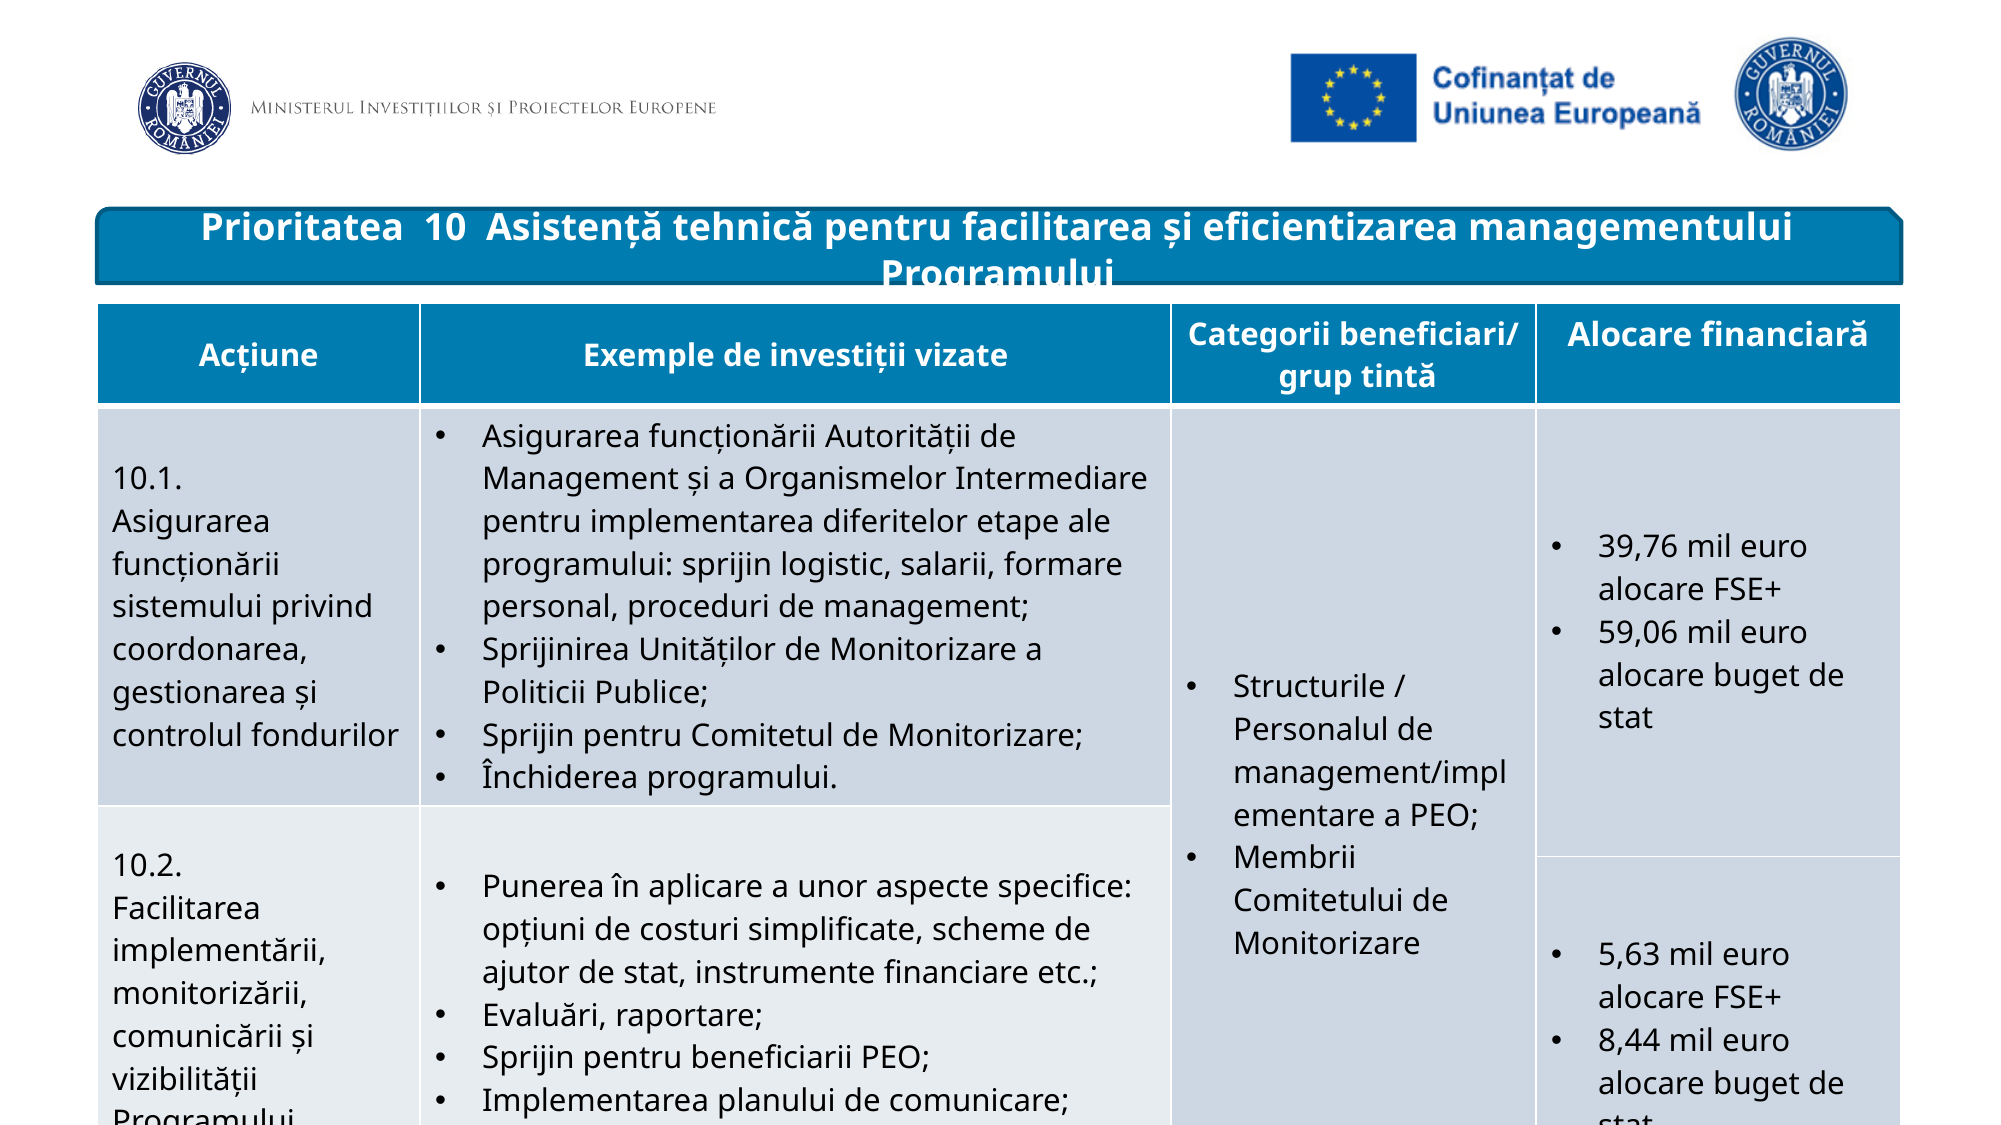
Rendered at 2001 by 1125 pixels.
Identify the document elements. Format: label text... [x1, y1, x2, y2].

picture [1250, 10, 1867, 200]
table_header Acțiune [98, 304, 419, 403]
table_header Categorii beneficiari/ grup tintă [1172, 304, 1535, 403]
table_cell 10.1. Asigurarea funcționării sistemului privind coordonarea, gestionarea și controlul fondurilor [98, 409, 419, 805]
table_cell Structurile / Personalul de management/implementare a PEO; Membrii Comitetului de Monitorizare [1172, 409, 1535, 1125]
table_header Exemple de investiții vizate [421, 304, 1170, 403]
table_header Alocare financiară [1537, 304, 1900, 403]
text_box Prioritatea 10 Asistență tehnică pentru facilitarea și eficientizarea managementului Programului [94, 206, 1904, 286]
table_cell Asigurarea funcționării Autorității de Management și a Organismelor Intermediare pentru implementarea diferitelor etape ale programului: sprijin logistic, salarii, formare personal, proceduri de management; Sprijinirea Unităților de Monitorizare a Politicii Publice; Sprijin pentru Comitetul de Monitorizare; Închiderea programului. [421, 409, 1170, 805]
table_cell Punerea în aplicare a unor aspecte specifice: opțiuni de costuri simplificate, scheme de ajutor de stat, instrumente financiare etc.; Evaluări, raportare; Sprijin pentru beneficiarii PEO; Implementarea planului de comunicare; Sprijin pentru pregătirea perioadei 2027+ [421, 807, 1170, 1125]
table_cell 5,63 mil euro alocare FSE+ 8,44 mil euro alocare buget de stat [1537, 857, 1900, 1125]
picture [133, 57, 814, 156]
table_cell 10.2. Facilitarea implementării, monitorizării, comunicării și vizibilității Programului [98, 807, 419, 1125]
table_cell 39,76 mil euro alocare FSE+ 59,06 mil euro alocare buget de stat [1537, 409, 1900, 856]
